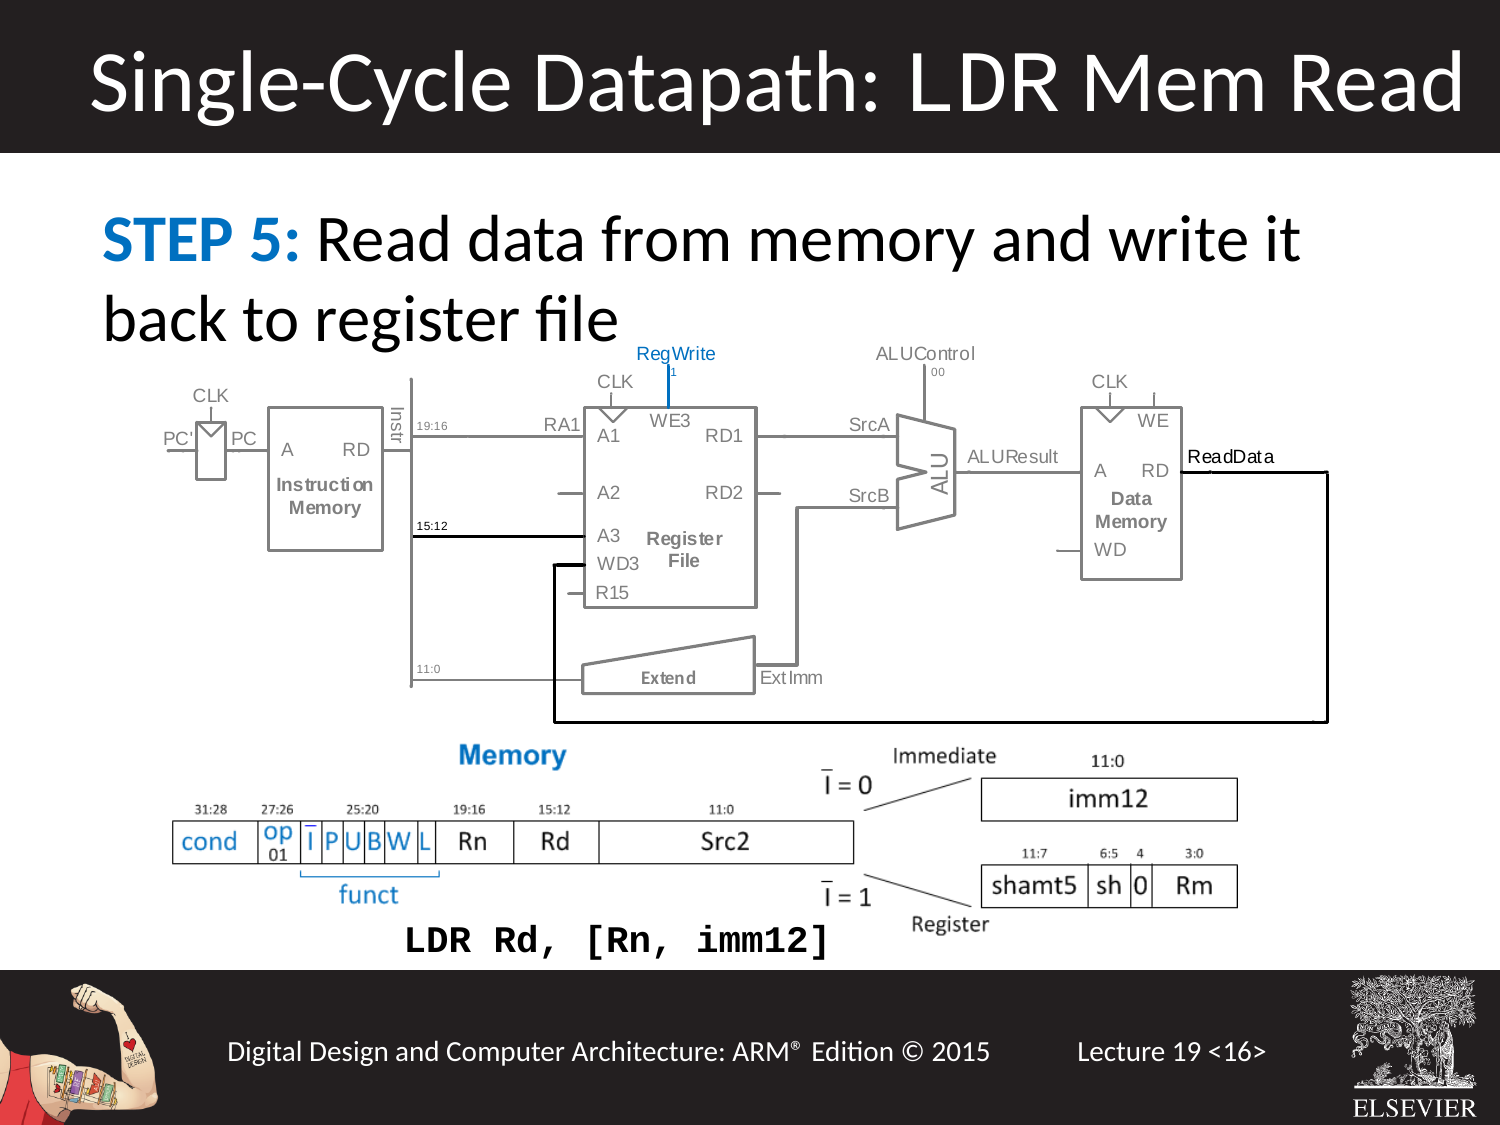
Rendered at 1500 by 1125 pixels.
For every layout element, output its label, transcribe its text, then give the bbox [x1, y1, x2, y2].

list STEP 5: Read data from memory and write it back to register file [87, 187, 1350, 1000]
text_box Single-Cycle Datapath: LDR Mem Read [75, 16, 1500, 136]
picture [1350, 974, 1477, 1117]
picture [0, 979, 163, 1125]
picture [170, 734, 1238, 938]
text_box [149, 334, 1330, 726]
